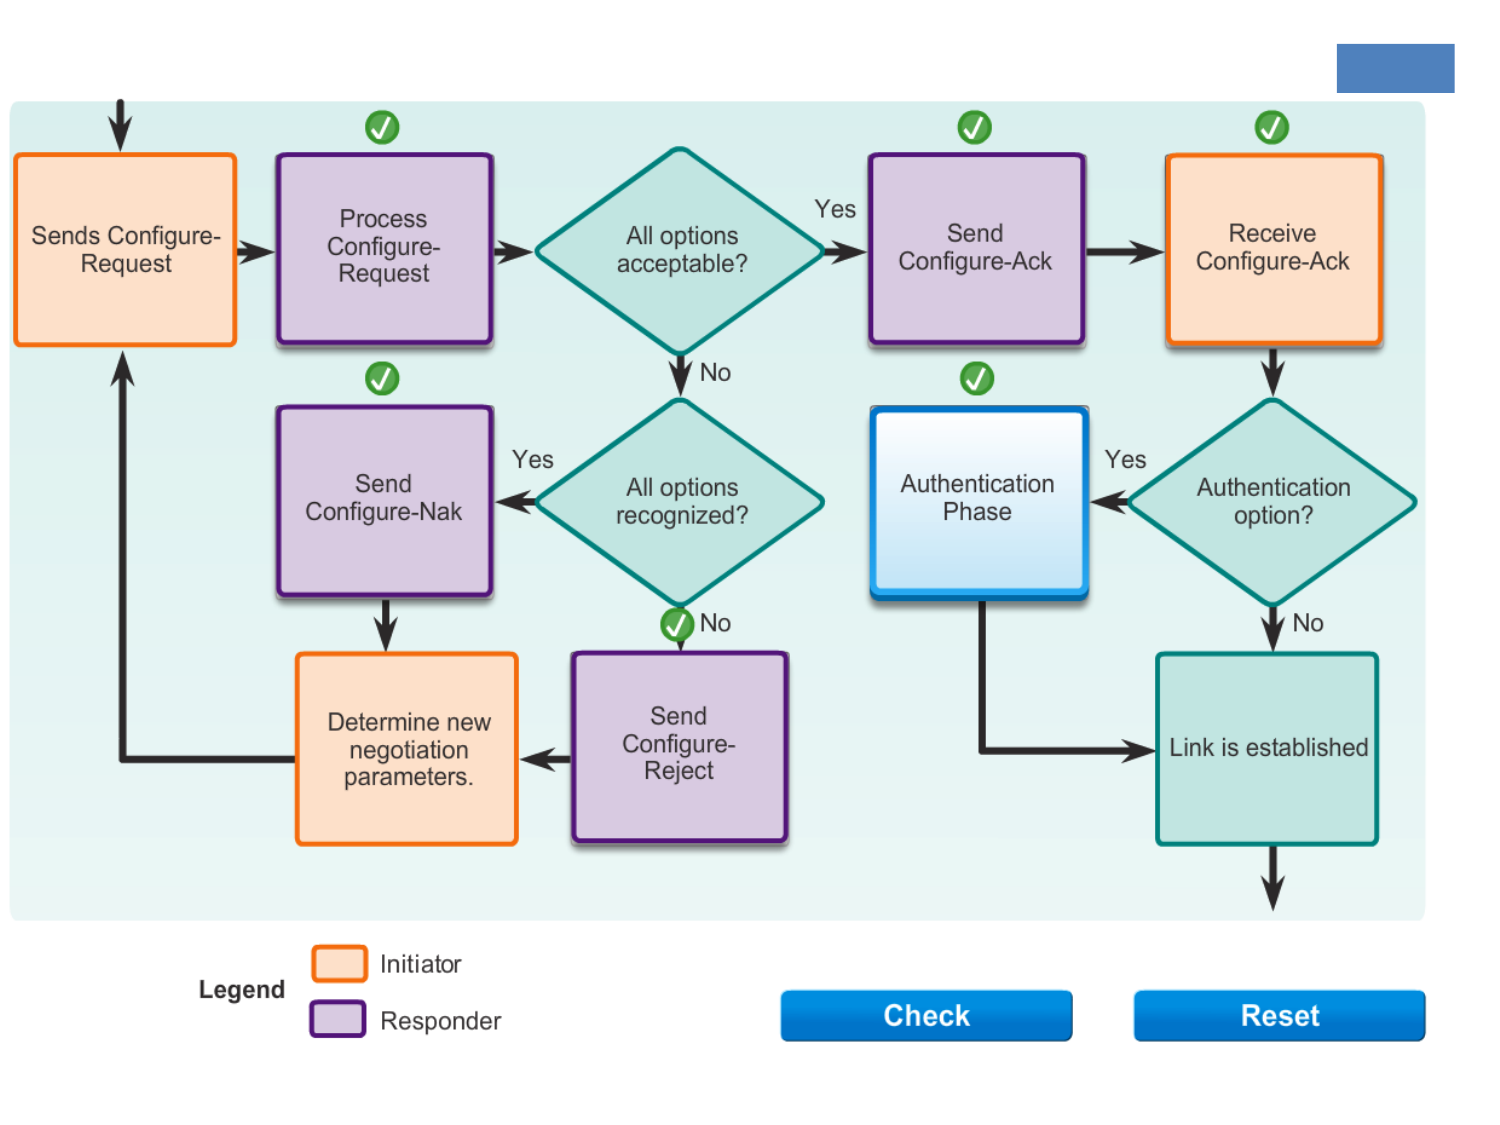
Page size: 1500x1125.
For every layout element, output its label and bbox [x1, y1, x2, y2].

picture [0, 92, 1500, 1079]
